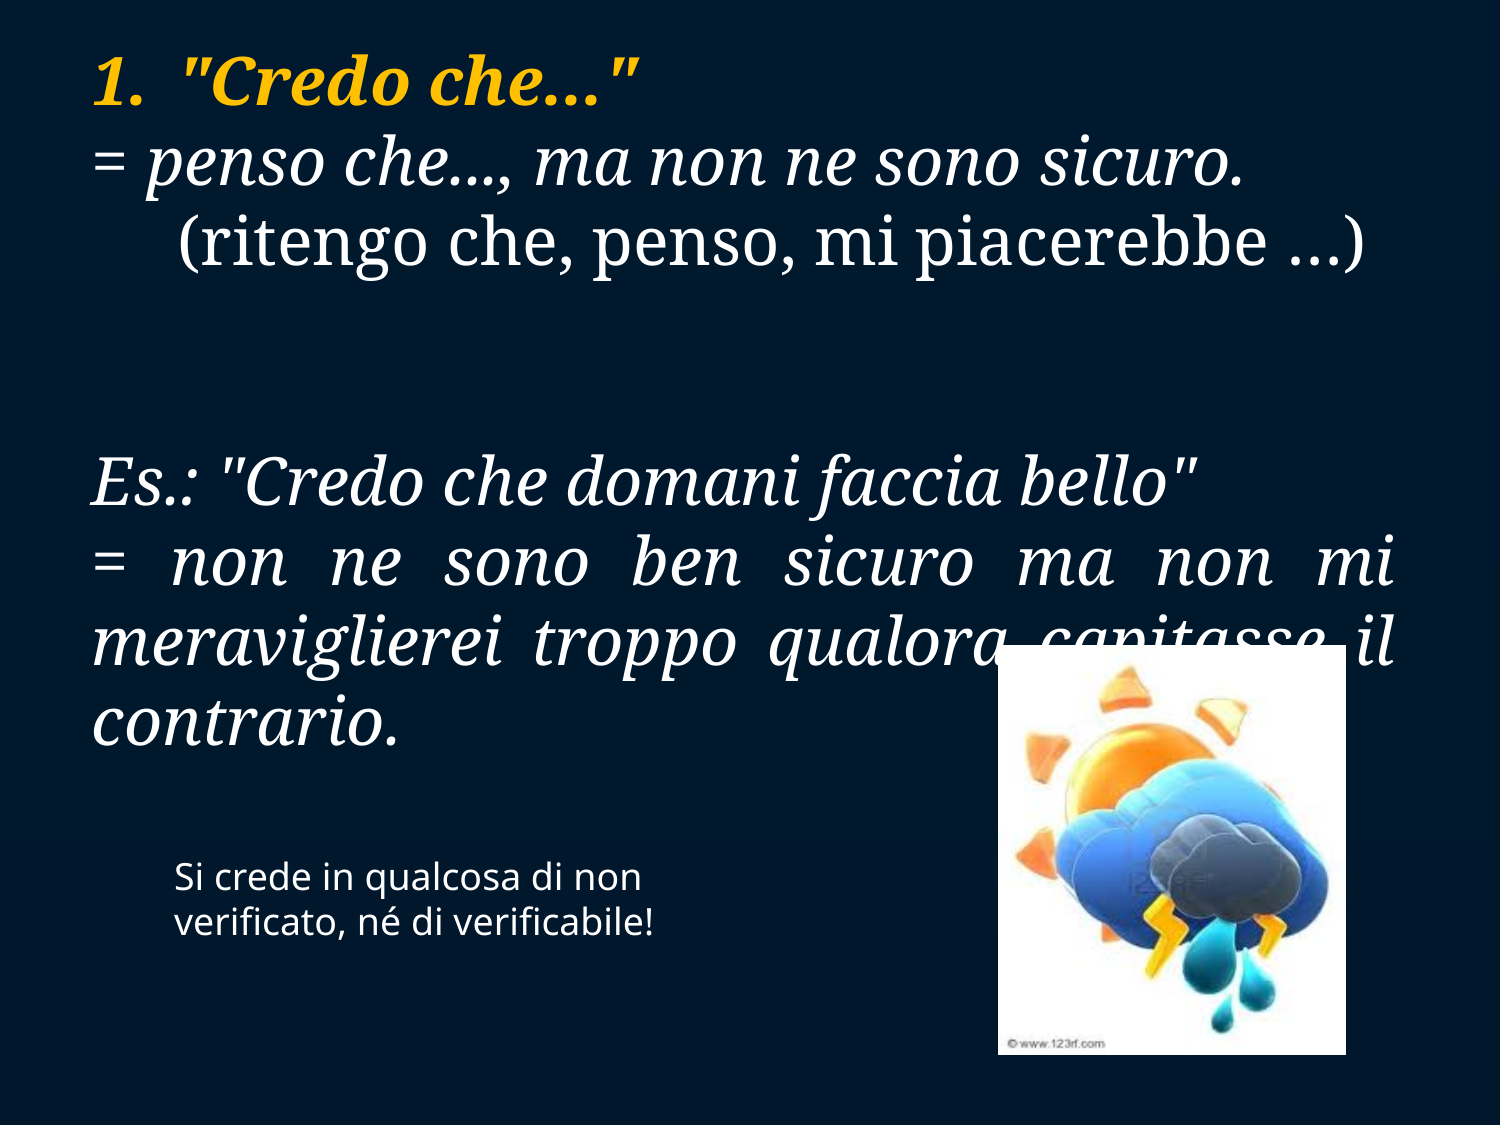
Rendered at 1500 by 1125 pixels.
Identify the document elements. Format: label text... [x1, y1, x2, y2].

picture [997, 644, 1346, 1055]
text_box Si crede in qualcosa di non verificato, né di verificabile! [159, 845, 833, 951]
text_box "Credo che..." = penso che..., ma non ne sono sicuro. (ritengo che, penso, mi piacerebbe …) Es.: "Credo che domani faccia bello" = non ne sono ben sicuro ma non mi meraviglierei troppo qualora capitasse il contrario. [76, 31, 1412, 767]
